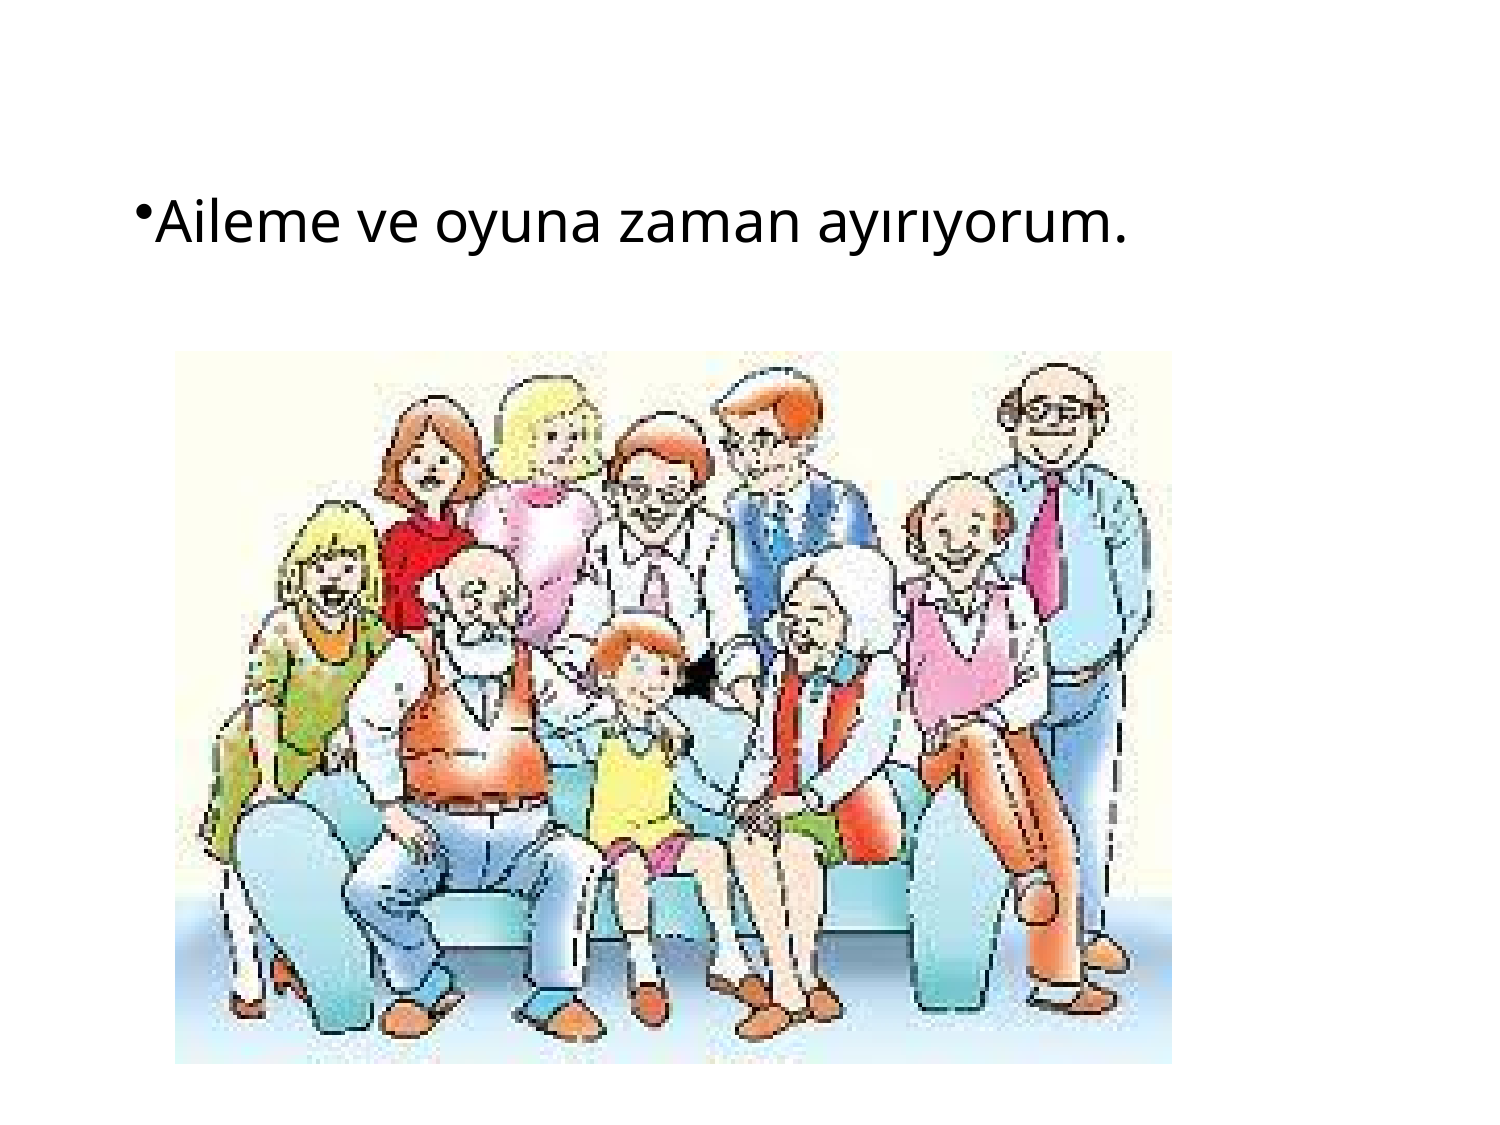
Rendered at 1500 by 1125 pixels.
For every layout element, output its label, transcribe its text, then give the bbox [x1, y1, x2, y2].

picture [175, 351, 1173, 1064]
text_box Aileme ve oyuna zaman ayırıyorum. [119, 176, 1160, 262]
